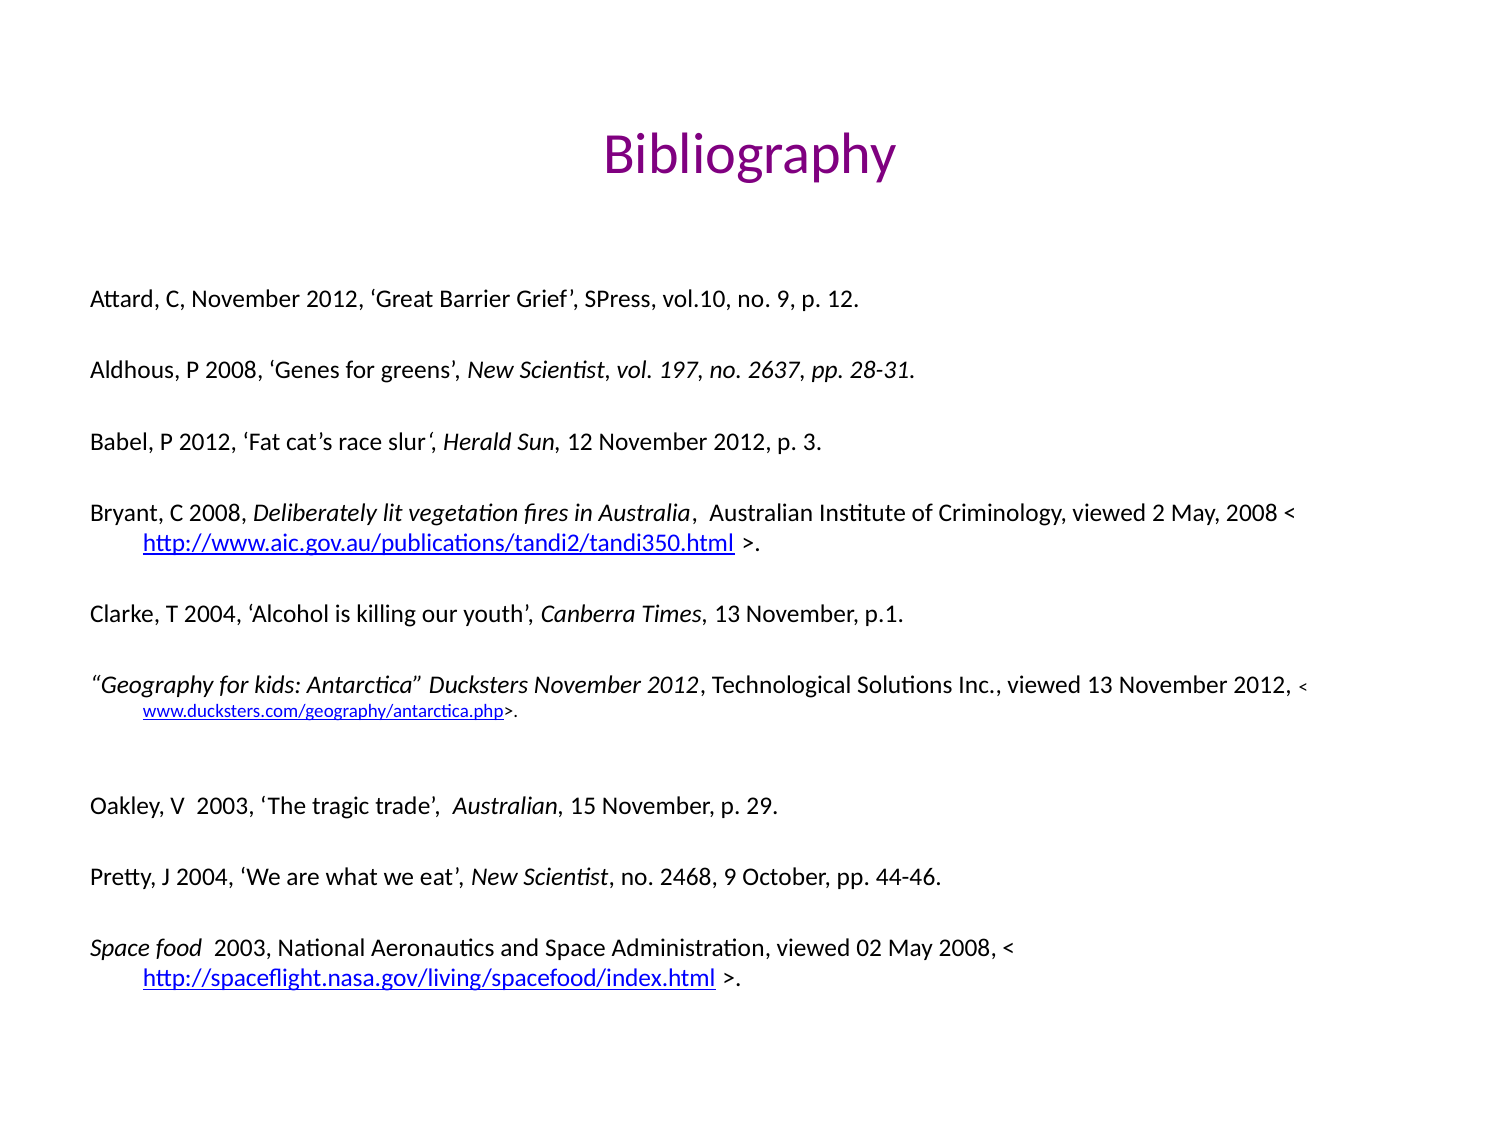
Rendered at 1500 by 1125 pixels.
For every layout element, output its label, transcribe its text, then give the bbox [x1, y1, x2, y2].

title Bibliography [75, 62, 1425, 238]
list Attard, C, November 2012, ‘Great Barrier Grief’, SPress, vol.10, no. 9, p. 12. Aldhous, P 2008, ‘Genes for greens’, New Scientist, vol. 197, no. 2637, pp. 28-31. Babel, P 2012, ‘Fat cat’s race slur‘, Herald Sun, 12 November 2012, p. 3. Bryant, C 2008, Deliberately lit vegetation fires in Australia, Australian Institute of Criminology, viewed 2 May, 2008 <http://www.aic.gov.au/publications/tandi2/tandi350.html>. Clarke, T 2004, ‘Alcohol is killing our youth’, Canberra Times, 13 November, p.1. “Geography for kids: Antarctica” Ducksters November 2012, Technological Solutions Inc., viewed 13 November 2012, <www.ducksters.com/geography/antarctica.php>. Oakley, V 2003, ‘The tragic trade’, Australian, 15 November, p. 29. Pretty, J 2004, ‘We are what we eat’, New Scientist, no. 2468, 9 October, pp. 44-46. Space food 2003, National Aeronautics and Space Administration, viewed 02 May 2008, <http://spaceflight.nasa.gov/living/spacefood/index.html>. [75, 275, 1425, 1000]
